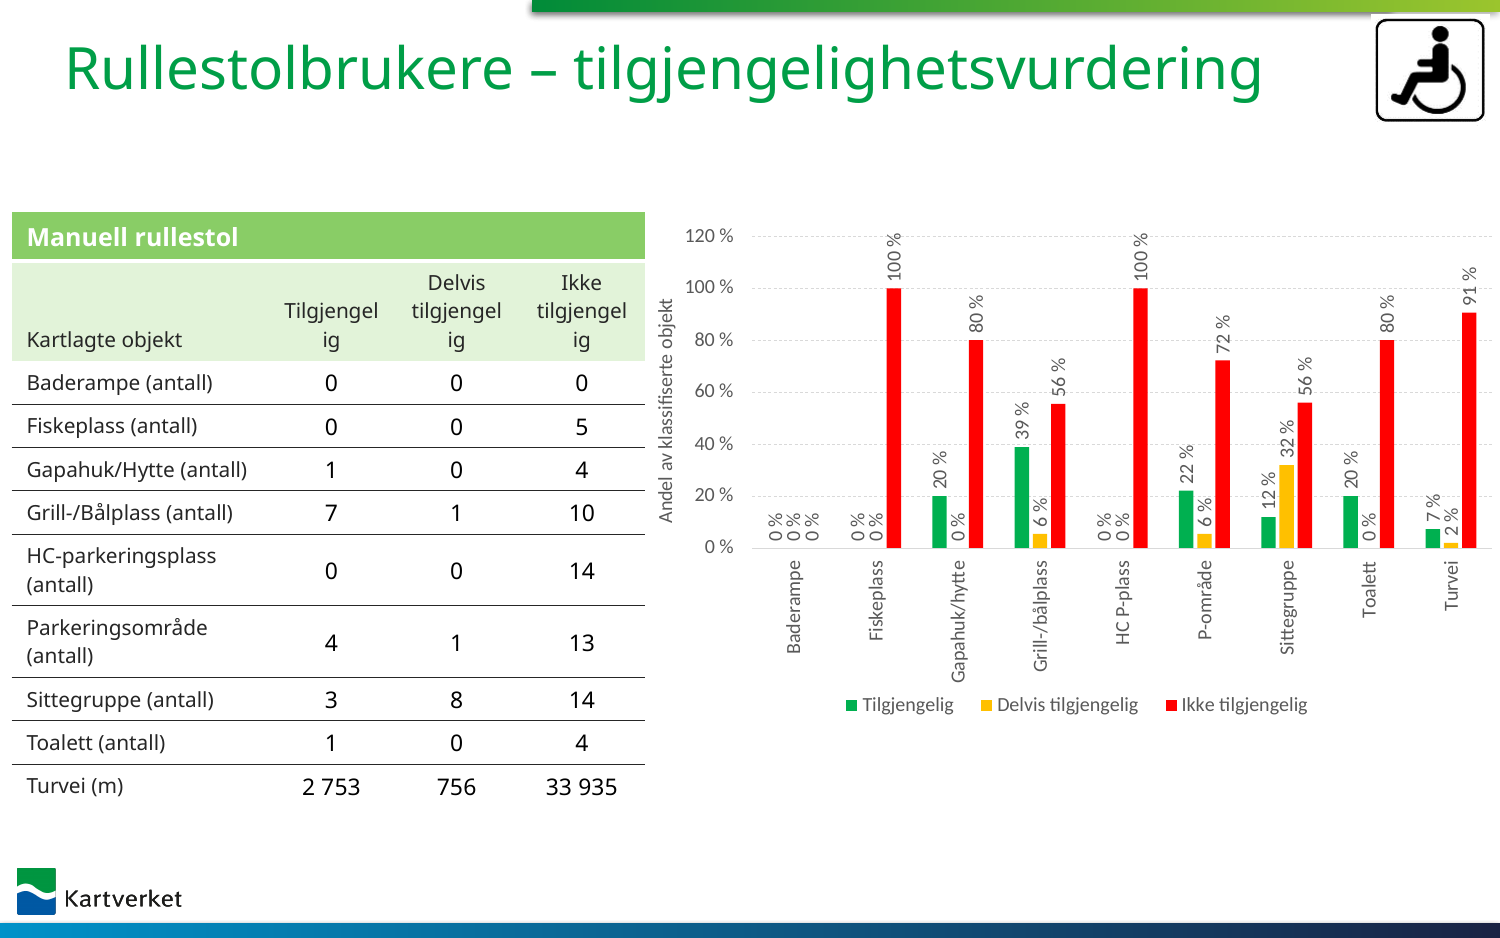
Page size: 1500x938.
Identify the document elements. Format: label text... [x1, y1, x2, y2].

table_cell Turvei (m) [12, 765, 269, 807]
table_cell Kartlagte objekt [12, 263, 269, 361]
table_cell 10 [519, 491, 638, 534]
table_cell 0 [394, 535, 519, 605]
table_cell 14 [519, 535, 638, 605]
table_cell 3 [269, 678, 394, 720]
text_box Rullestolbrukere – tilgjengelighetsvurdering [49, 12, 1372, 109]
table_cell 0 [394, 721, 519, 764]
table_cell 0 [394, 405, 519, 447]
table_cell 2 753 [269, 765, 394, 807]
table_cell 4 [519, 448, 638, 490]
table_cell Sittegruppe (antall) [12, 678, 269, 720]
table_cell Toalett (antall) [12, 721, 269, 764]
table_cell 0 [269, 405, 394, 447]
table_cell HC-parkeringsplass (antall) [12, 535, 269, 605]
table_cell Gapahuk/Hytte (antall) [12, 448, 269, 490]
table_cell Grill-/Bålplass (antall) [12, 491, 269, 534]
table_cell 8 [394, 678, 519, 720]
table_cell 5 [519, 405, 638, 447]
table_cell 4 [519, 721, 645, 764]
table_cell 1 [269, 448, 394, 490]
table_cell Tilgjengelig [269, 263, 394, 361]
table_cell 0 [269, 361, 394, 404]
table_cell 0 [519, 361, 638, 404]
table_cell 7 [269, 491, 394, 534]
table_cell 0 [394, 448, 519, 490]
table_cell Delvis tilgjengelig [394, 263, 519, 361]
table_cell 1 [269, 721, 394, 764]
table_cell 1 [394, 491, 519, 534]
table_cell 0 [394, 361, 519, 404]
table_cell Baderampe (antall) [12, 361, 269, 404]
table_cell 33 935 [519, 765, 645, 807]
table_header Manuell rullestol [12, 212, 645, 259]
table_cell 14 [519, 678, 638, 720]
table_cell 1 [394, 606, 519, 677]
table_cell Parkeringsområde (antall) [12, 606, 269, 677]
table_cell 756 [394, 765, 519, 807]
picture [1371, 13, 1491, 127]
table_cell 13 [519, 606, 638, 677]
table_cell 4 [269, 606, 394, 677]
picture [643, 218, 1500, 728]
table_cell 0 [269, 535, 394, 605]
table_cell Fiskeplass (antall) [12, 405, 269, 447]
table_cell Ikke tilgjengelig [519, 263, 638, 361]
